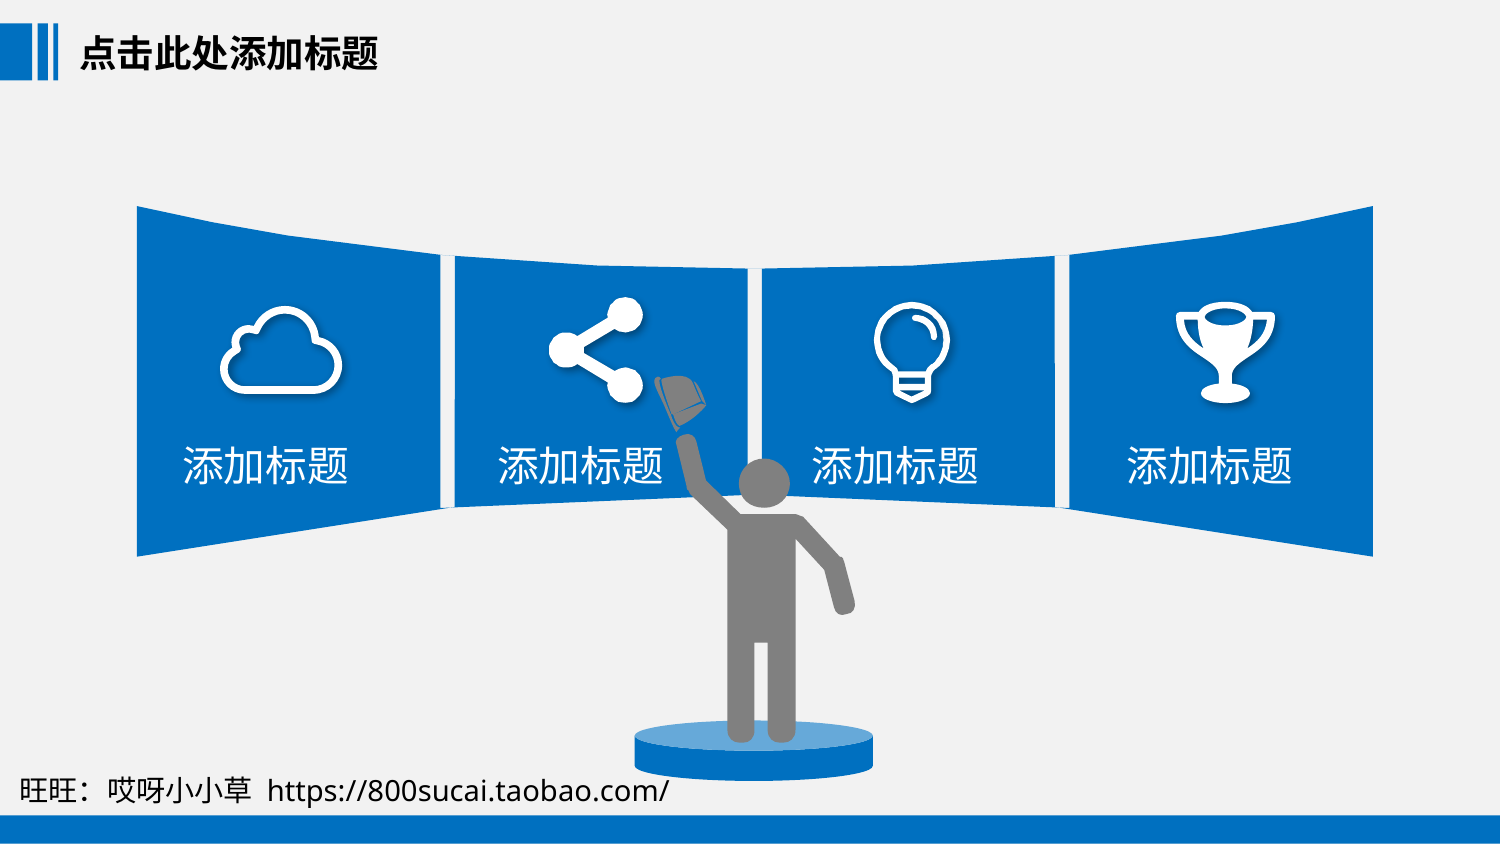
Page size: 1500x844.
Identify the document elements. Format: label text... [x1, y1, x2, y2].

text_box [53, 23, 59, 81]
text_box 旺旺：哎呀小小草 https://800sucai.taobao.com/ [4, 764, 686, 815]
text_box [0, 815, 1500, 844]
text_box [37, 23, 48, 81]
text_box 点击此处添加标题 [67, 24, 393, 82]
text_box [136, 205, 1374, 782]
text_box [648, 369, 857, 743]
text_box [0, 23, 33, 81]
